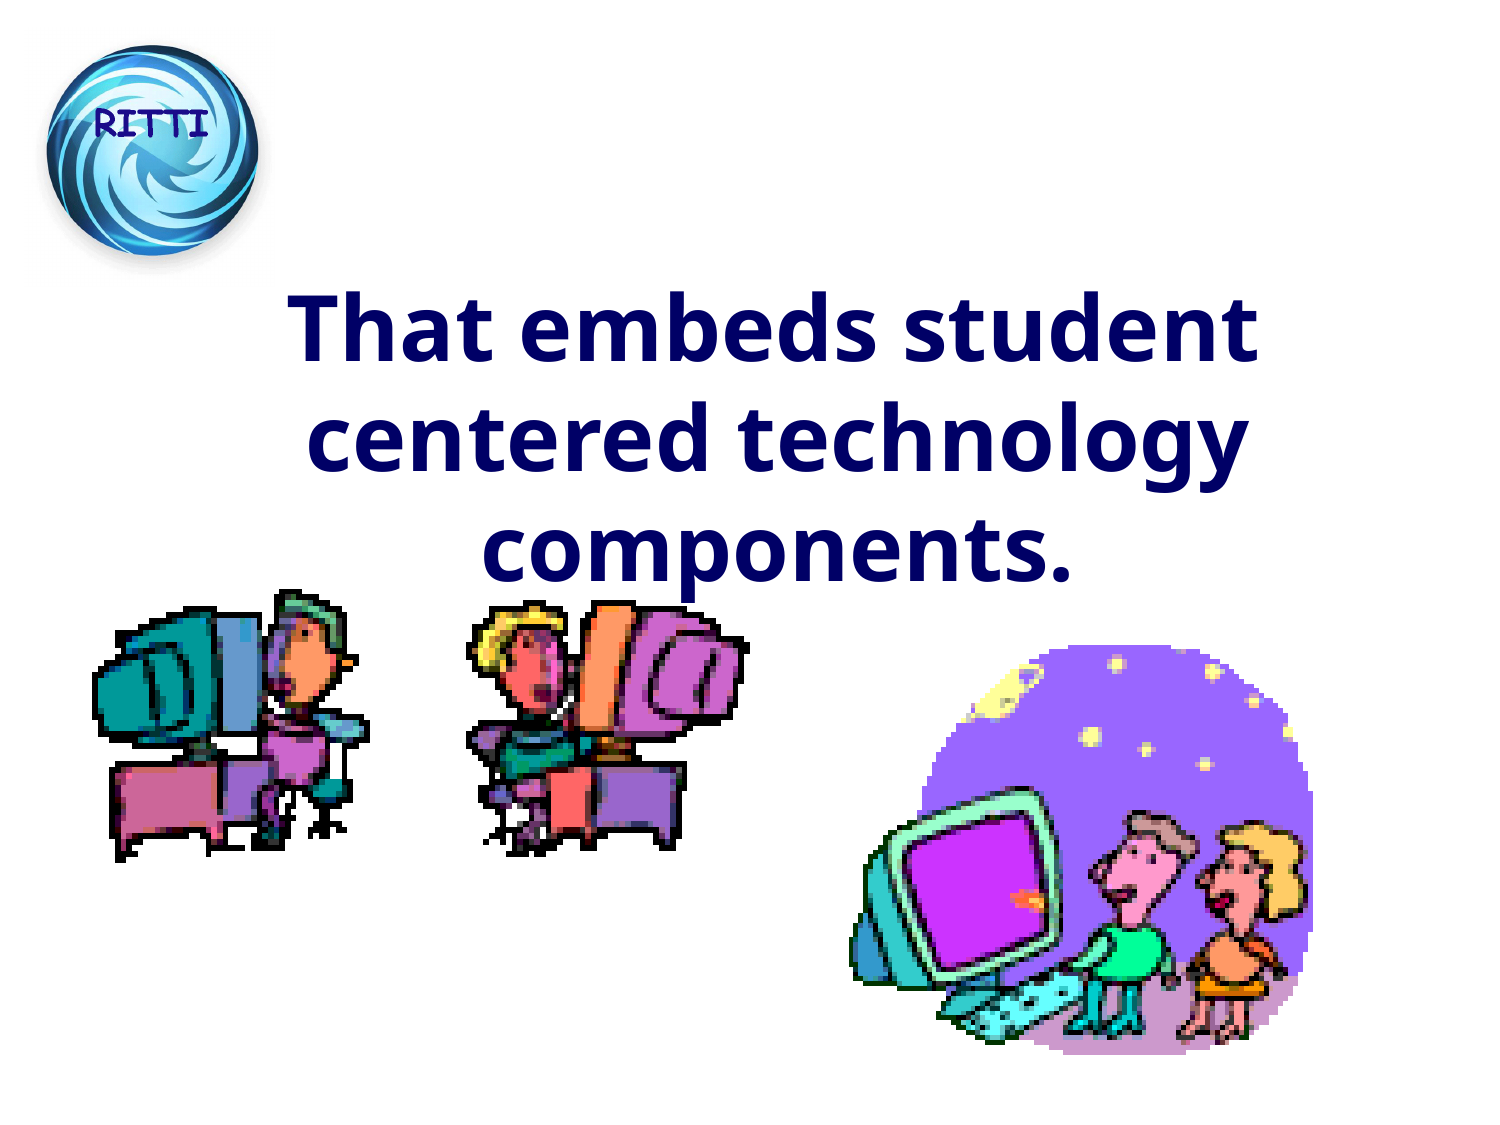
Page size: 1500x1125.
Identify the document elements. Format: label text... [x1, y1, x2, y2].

picture [87, 588, 751, 863]
picture [849, 645, 1313, 1055]
picture [24, 27, 276, 287]
list That embeds student centered technology components. [75, 262, 1425, 1005]
